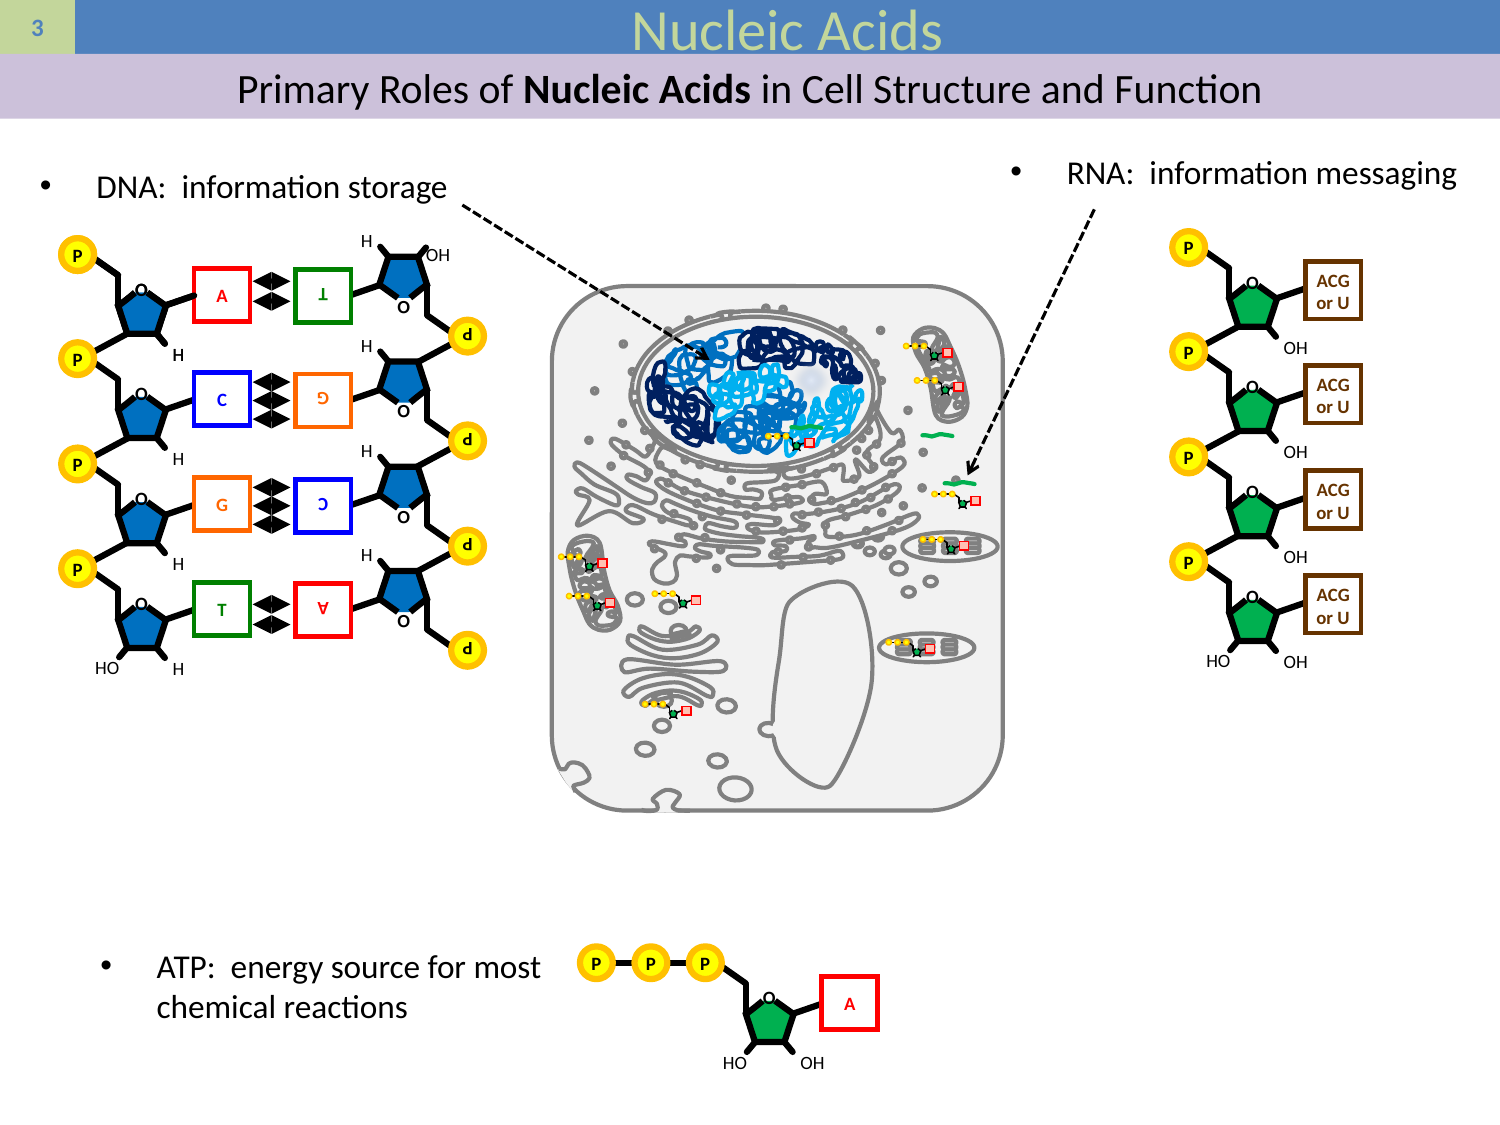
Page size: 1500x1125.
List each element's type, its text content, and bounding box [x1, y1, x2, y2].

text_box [462, 204, 710, 361]
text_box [967, 209, 1095, 476]
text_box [579, 946, 878, 1114]
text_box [885, 639, 935, 658]
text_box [551, 285, 1003, 826]
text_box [642, 701, 691, 719]
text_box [566, 593, 615, 611]
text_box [931, 491, 981, 509]
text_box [651, 590, 701, 609]
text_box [637, 316, 874, 467]
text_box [558, 553, 608, 572]
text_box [919, 536, 969, 555]
text_box Primary Roles of Nucleic Acids in Cell Structure and Function [0, 53, 1500, 119]
title Nucleic Acids [75, 0, 1500, 53]
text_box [765, 433, 815, 451]
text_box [914, 377, 963, 396]
text_box DNA: information storage [25, 157, 509, 213]
text_box RNA: information messaging [995, 143, 1480, 199]
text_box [60, 206, 485, 719]
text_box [903, 343, 953, 361]
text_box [1171, 230, 1362, 712]
text_box ATP: energy source for most chemical reactions [85, 938, 569, 1033]
